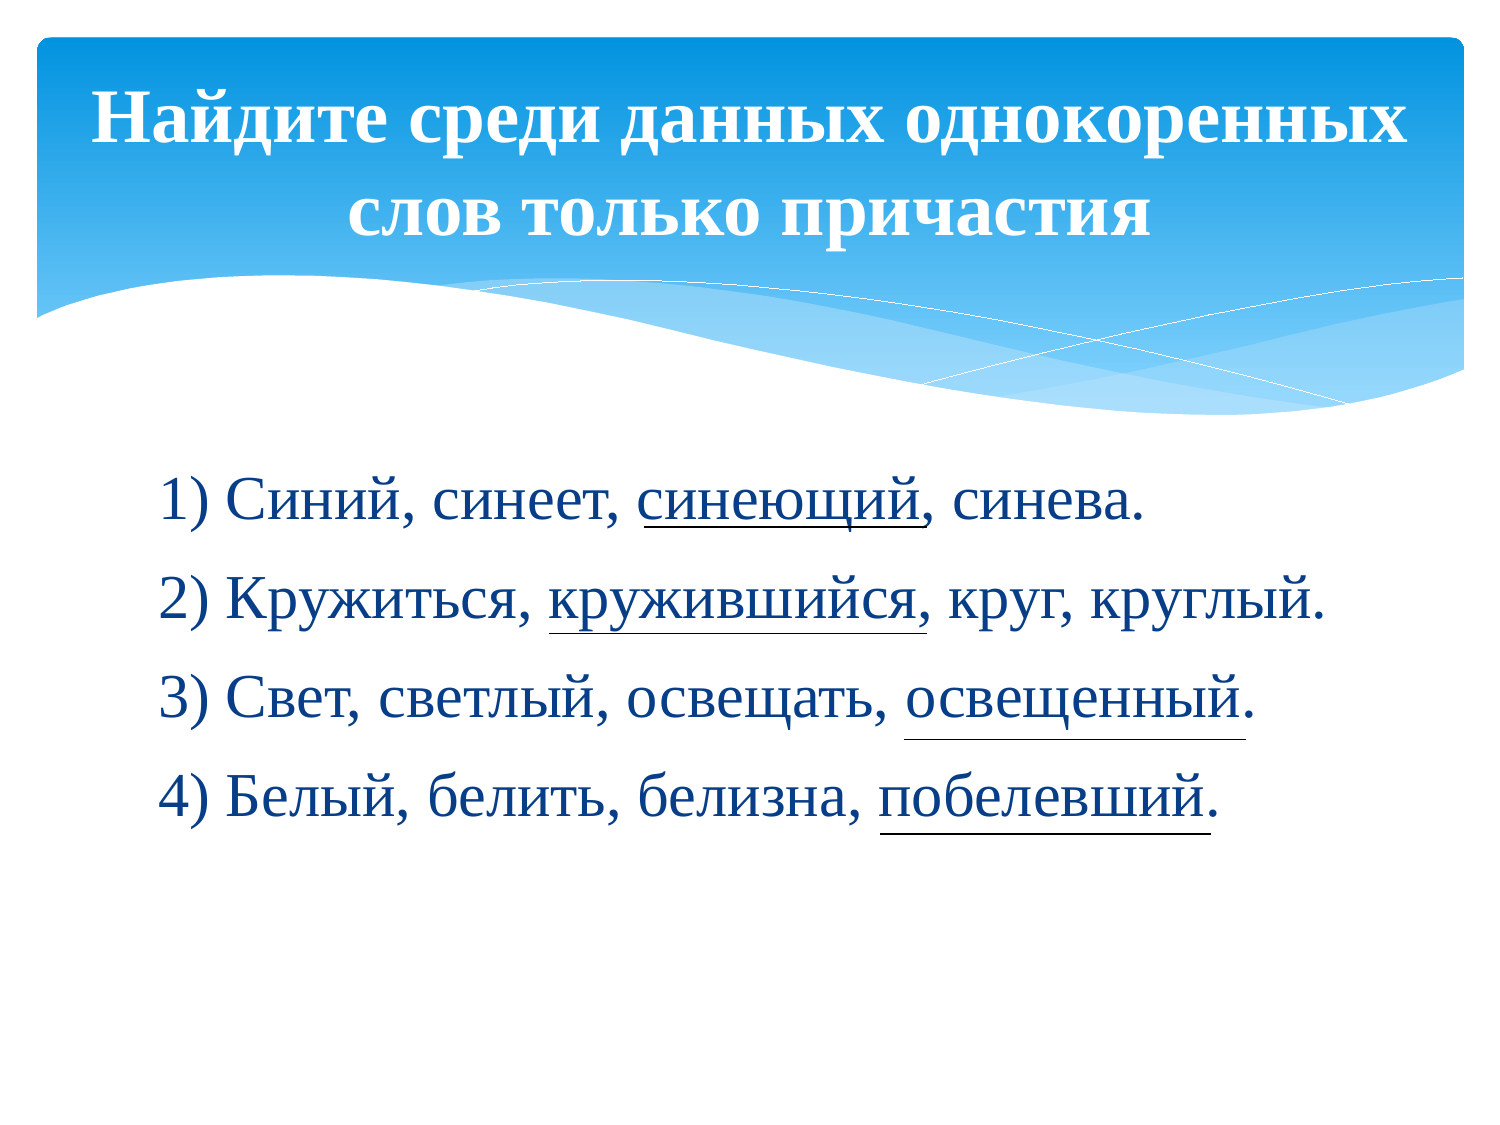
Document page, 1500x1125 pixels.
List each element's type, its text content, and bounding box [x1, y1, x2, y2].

title Найдите среди данных однокоренных слов только причастия [75, 55, 1425, 261]
list 1) Синий, синеет, синеющий, синева. 2) Кружиться, кружившийся, круг, круглый. 3) Свет, светлый, освещать, освещенный. 4) Белый, белить, белизна, побелевший. [143, 438, 1359, 894]
